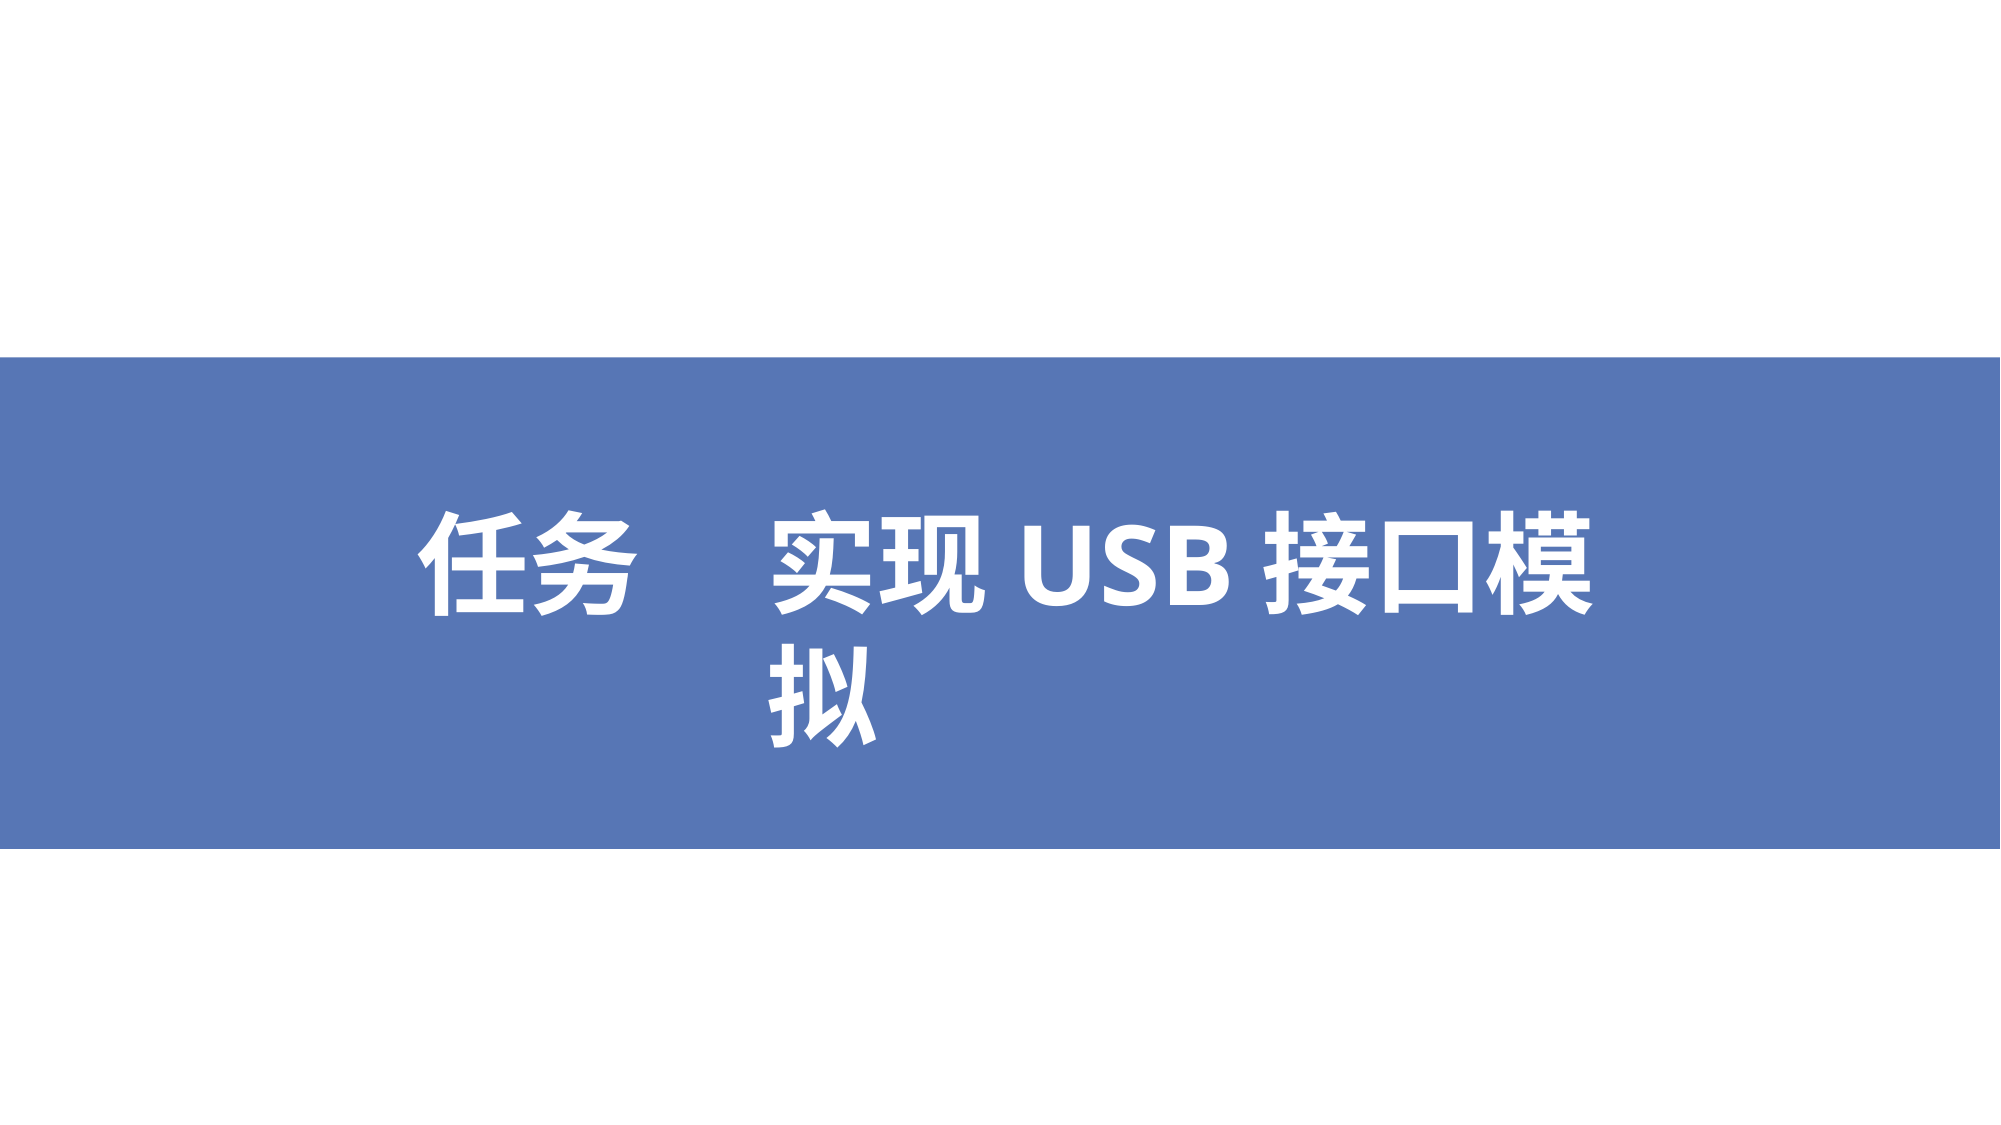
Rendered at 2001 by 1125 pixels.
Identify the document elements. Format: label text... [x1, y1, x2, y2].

text_box 任务 [401, 486, 747, 637]
text_box [0, 356, 2000, 850]
text_box 实现USB接口模拟 [751, 486, 1688, 769]
